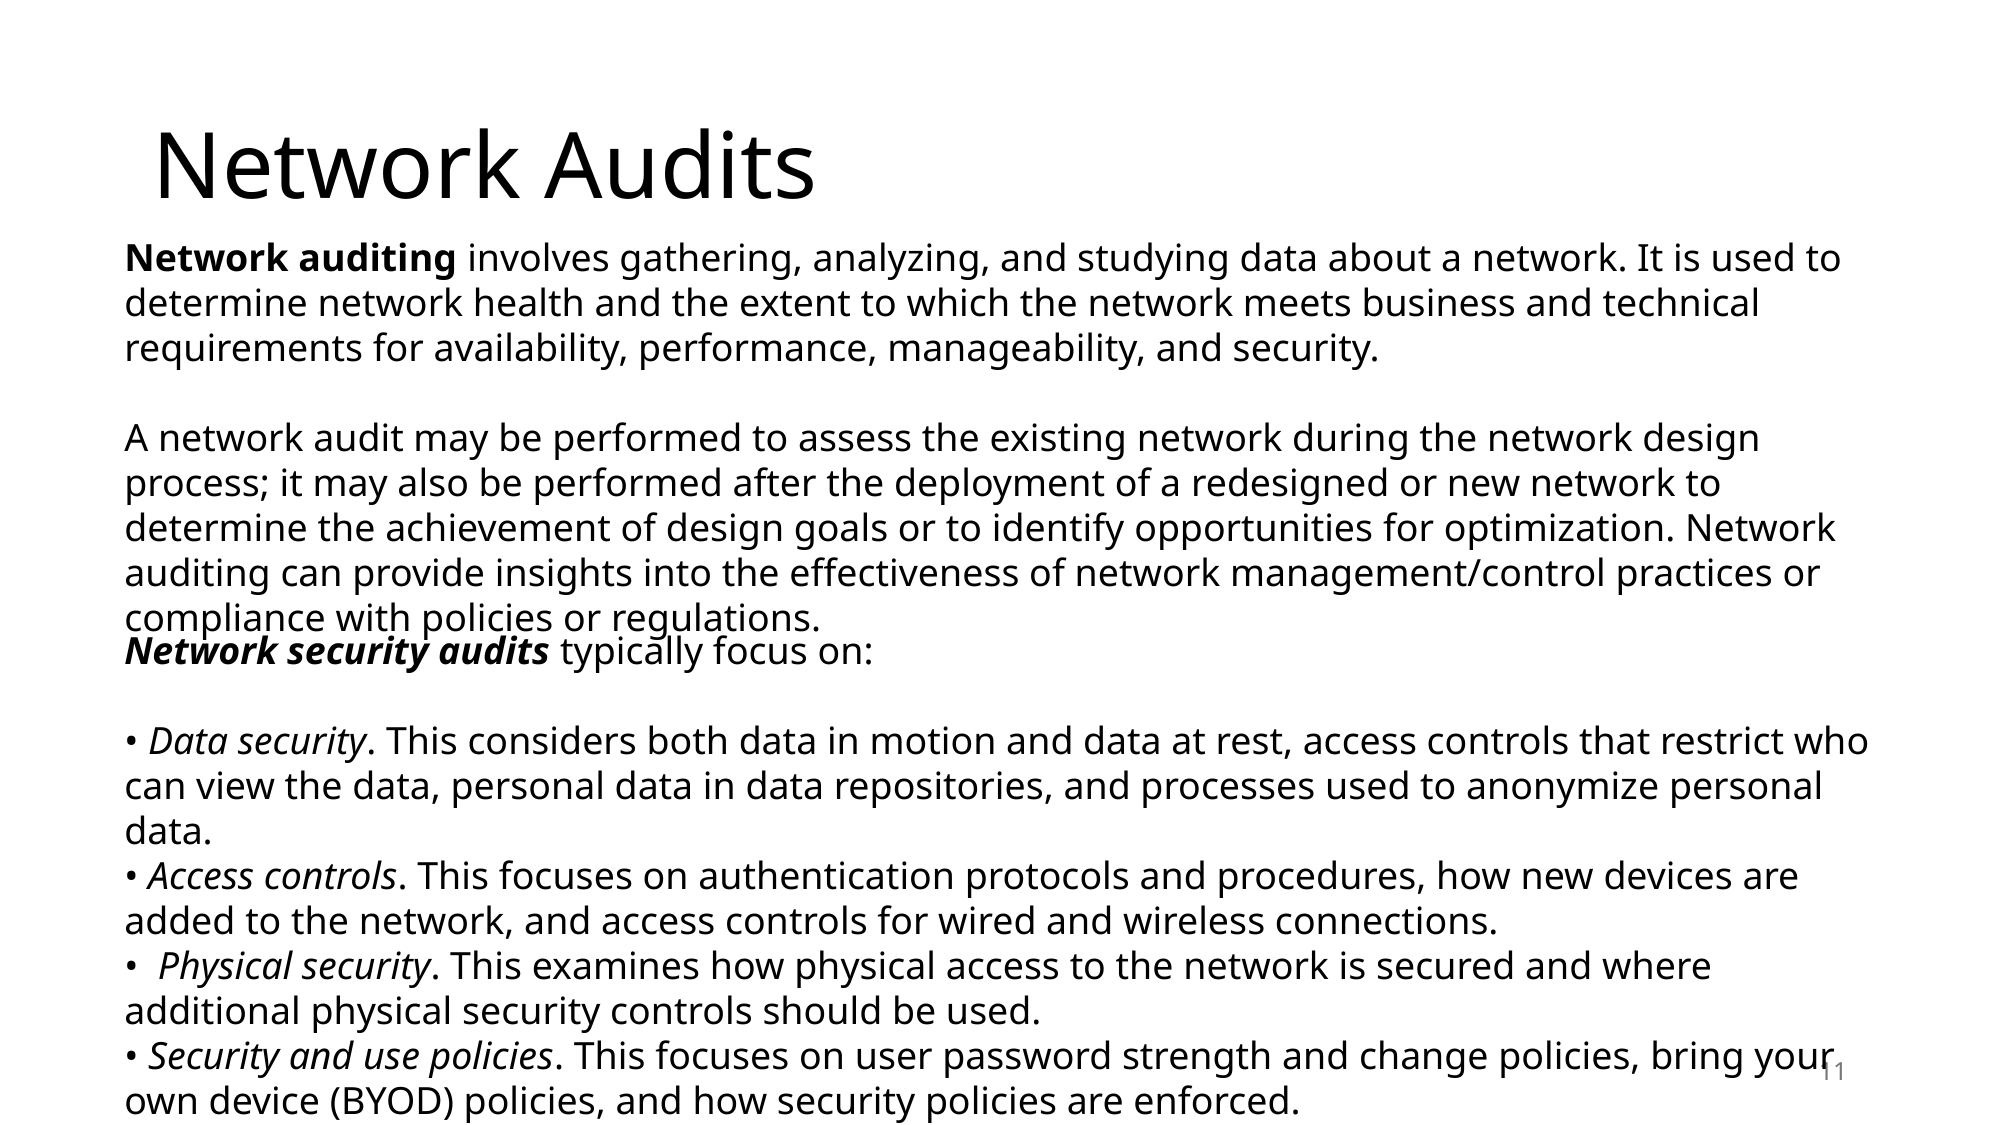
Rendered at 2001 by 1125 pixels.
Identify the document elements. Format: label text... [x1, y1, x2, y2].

title Network Audits [137, 59, 1863, 226]
text_box Network security audits typically focus on: • Data security. This considers both data in motion and data at rest, access controls that restrict who can view the data, personal data in data repositories, and processes used to anonymize personal data. • Access controls. This focuses on authentication protocols and procedures, how new devices are added to the network, and access controls for wired and wireless connections. • Physical security. This examines how physical access to the network is secured and where additional physical security controls should be used. • Security and use policies. This focuses on user password strength and change policies, bring your own device (BYOD) policies, and how security policies are enforced. [109, 619, 1895, 1125]
text_box Network auditing involves gathering, analyzing, and studying data about a network. It is used to determine network health and the extent to which the network meets business and technical requirements for availability, performance, manageability, and security. A network audit may be performed to assess the existing network during the network design process; it may also be performed after the deployment of a redesigned or new network to determine the achievement of design goals or to identify opportunities for optimization. Network auditing can provide insights into the effectiveness of network management/control practices or compliance with policies or regulations. [109, 226, 1895, 619]
